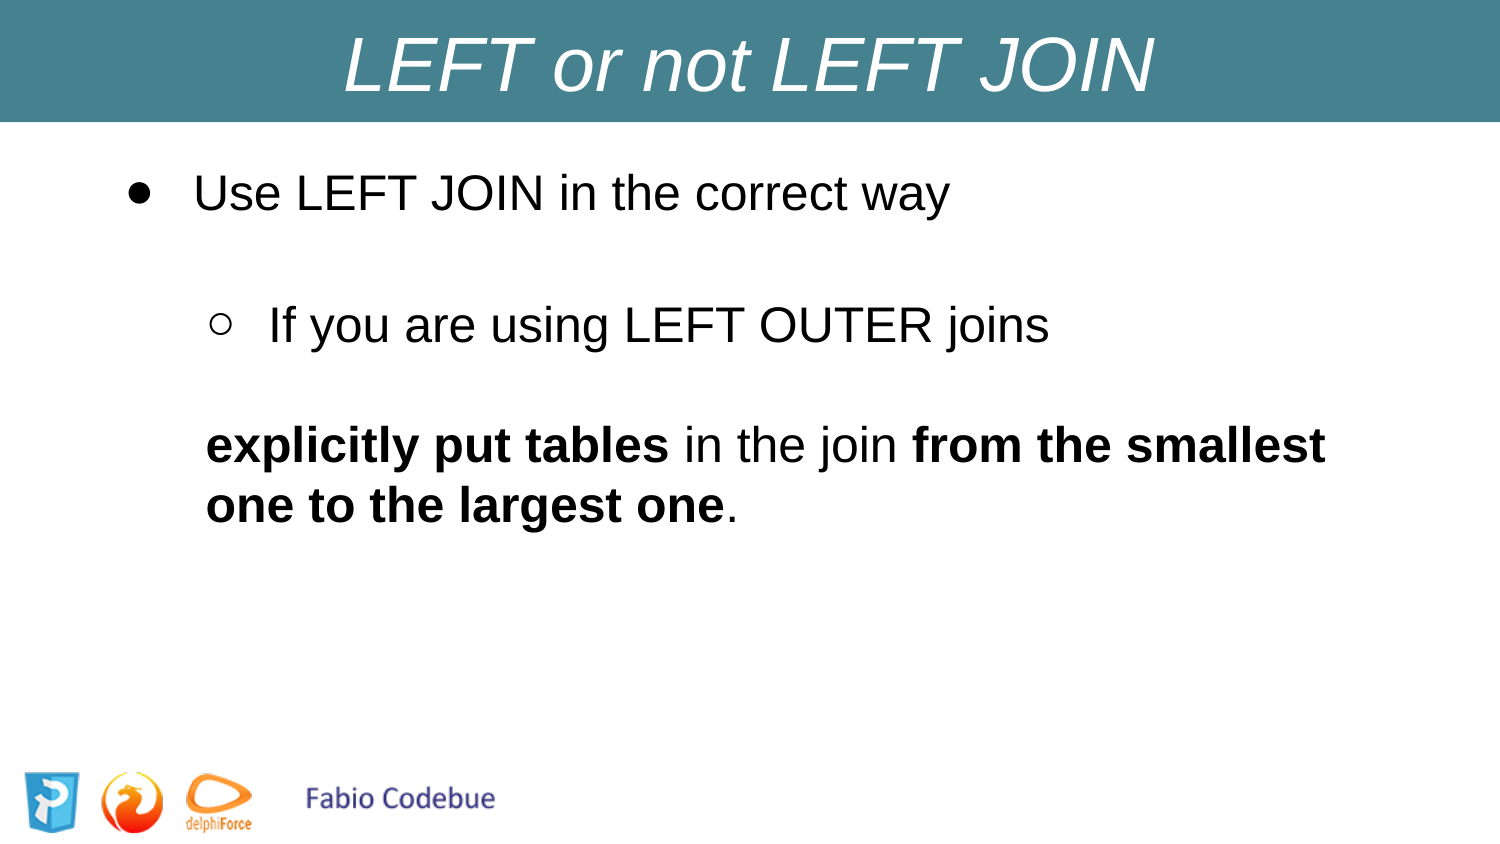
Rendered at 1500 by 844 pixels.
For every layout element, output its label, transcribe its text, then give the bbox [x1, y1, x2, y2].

text_box LEFT or not LEFT JOIN [0, 0, 1500, 123]
list Use LEFT JOIN in the correct way If you are using LEFT OUTER joins explicitly put tables in the join from the smallest one to the largest one. [103, 145, 1397, 760]
picture [0, 123, 1500, 844]
